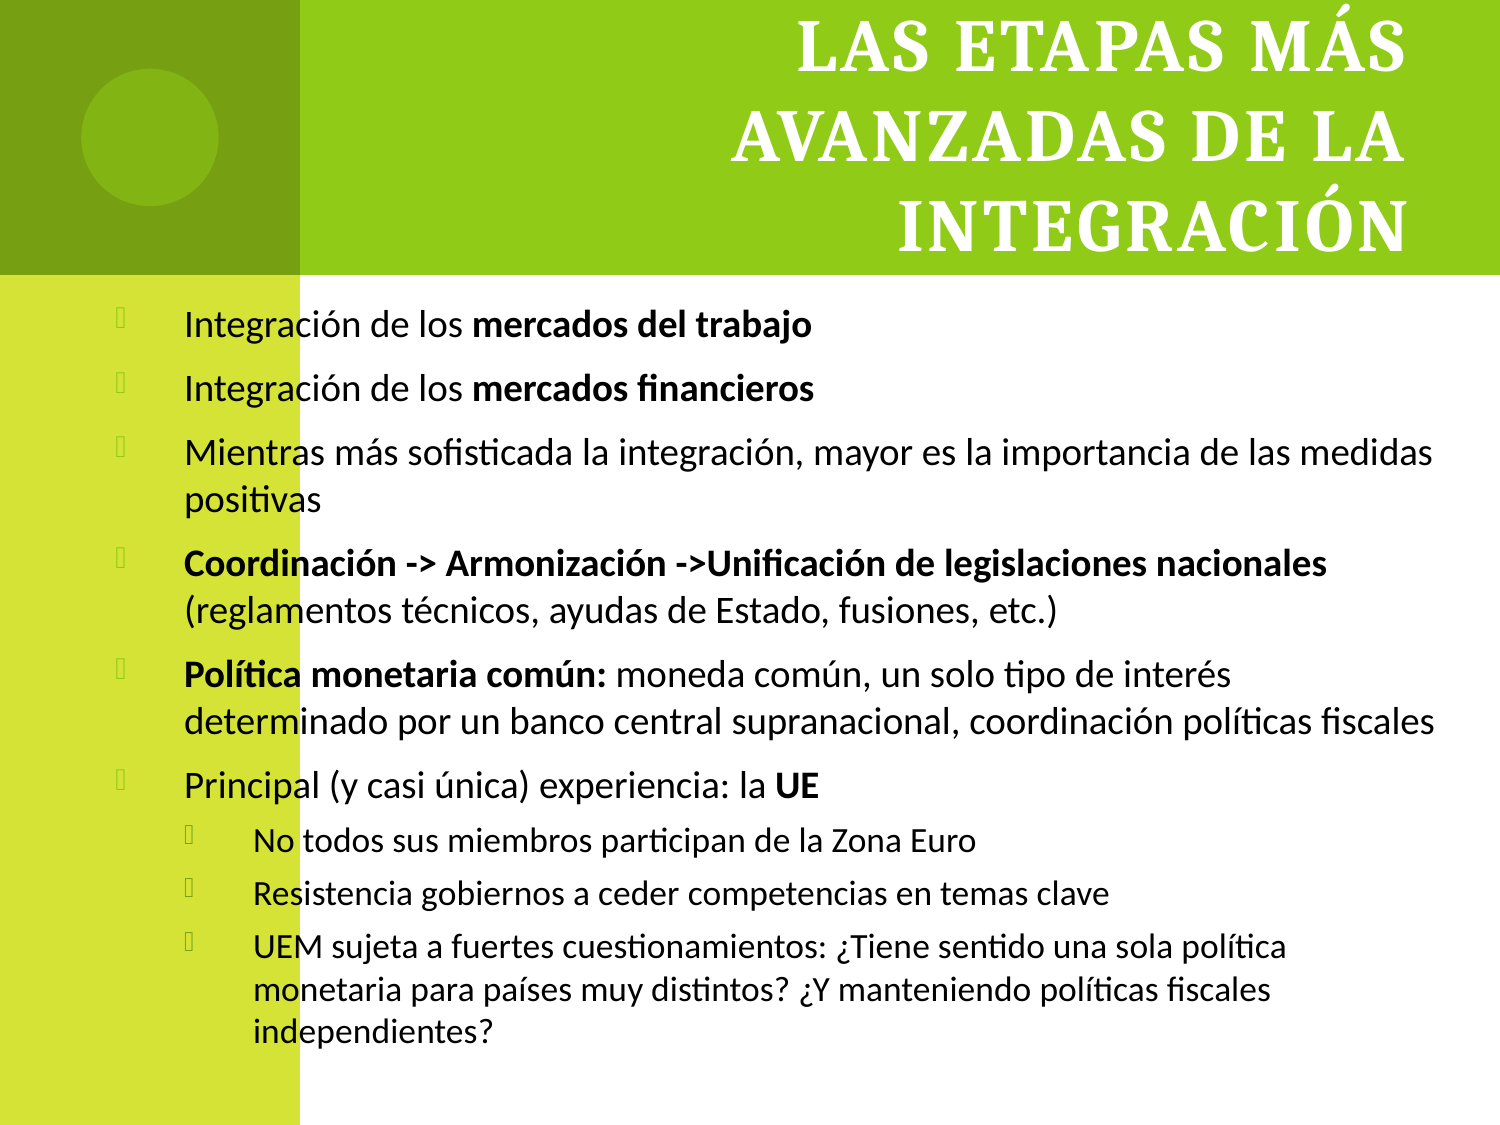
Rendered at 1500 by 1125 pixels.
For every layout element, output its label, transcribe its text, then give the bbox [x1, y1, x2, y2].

title Las etapas más avanzadas de la integración [399, 37, 1425, 225]
list Integración de los mercados del trabajo Integración de los mercados financieros Mientras más sofisticada la integración, mayor es la importancia de las medidas positivas Coordinación -> Armonización ->Unificación de legislaciones nacionales (reglamentos técnicos, ayudas de Estado, fusiones, etc.) Política monetaria común: moneda común, un solo tipo de interés determinado por un banco central supranacional, coordinación políticas fiscales Principal (y casi única) experiencia: la UE No todos sus miembros participan de la Zona Euro Resistencia gobiernos a ceder competencias en temas clave UEM sujeta a fuertes cuestionamientos: ¿Tiene sentido una sola política monetaria para países muy distintos? ¿Y manteniendo políticas fiscales independientes? [100, 290, 1459, 1094]
